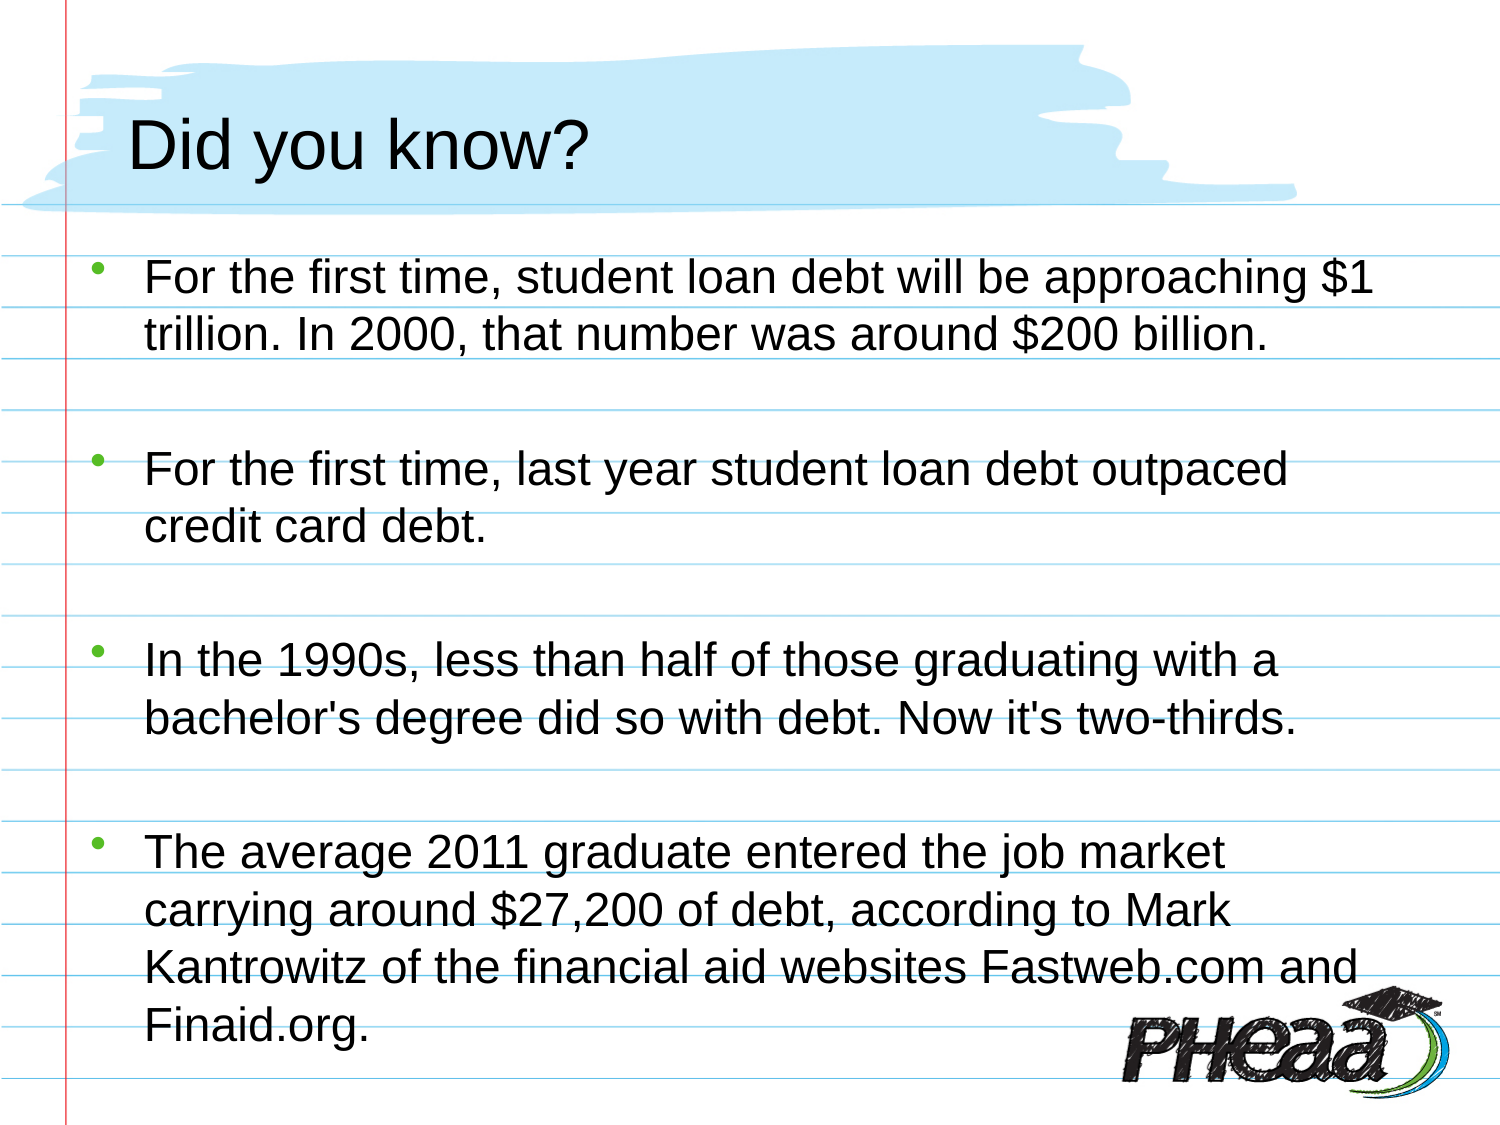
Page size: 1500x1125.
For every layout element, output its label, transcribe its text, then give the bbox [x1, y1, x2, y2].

list For the first time, student loan debt will be approaching $1 trillion. In 2000, that number was around $200 billion. For the first time, last year student loan debt outpaced credit card debt. In the 1990s, less than half of those graduating with a bachelor's degree did so with debt. Now it's two-thirds. The average 2011 graduate entered the job market carrying around $27,200 of debt, according to Mark Kantrowitz of the financial aid websites Fastweb.com and Finaid.org. [75, 237, 1425, 1063]
picture [0, 0, 1500, 1125]
title Did you know? [112, 82, 1463, 200]
